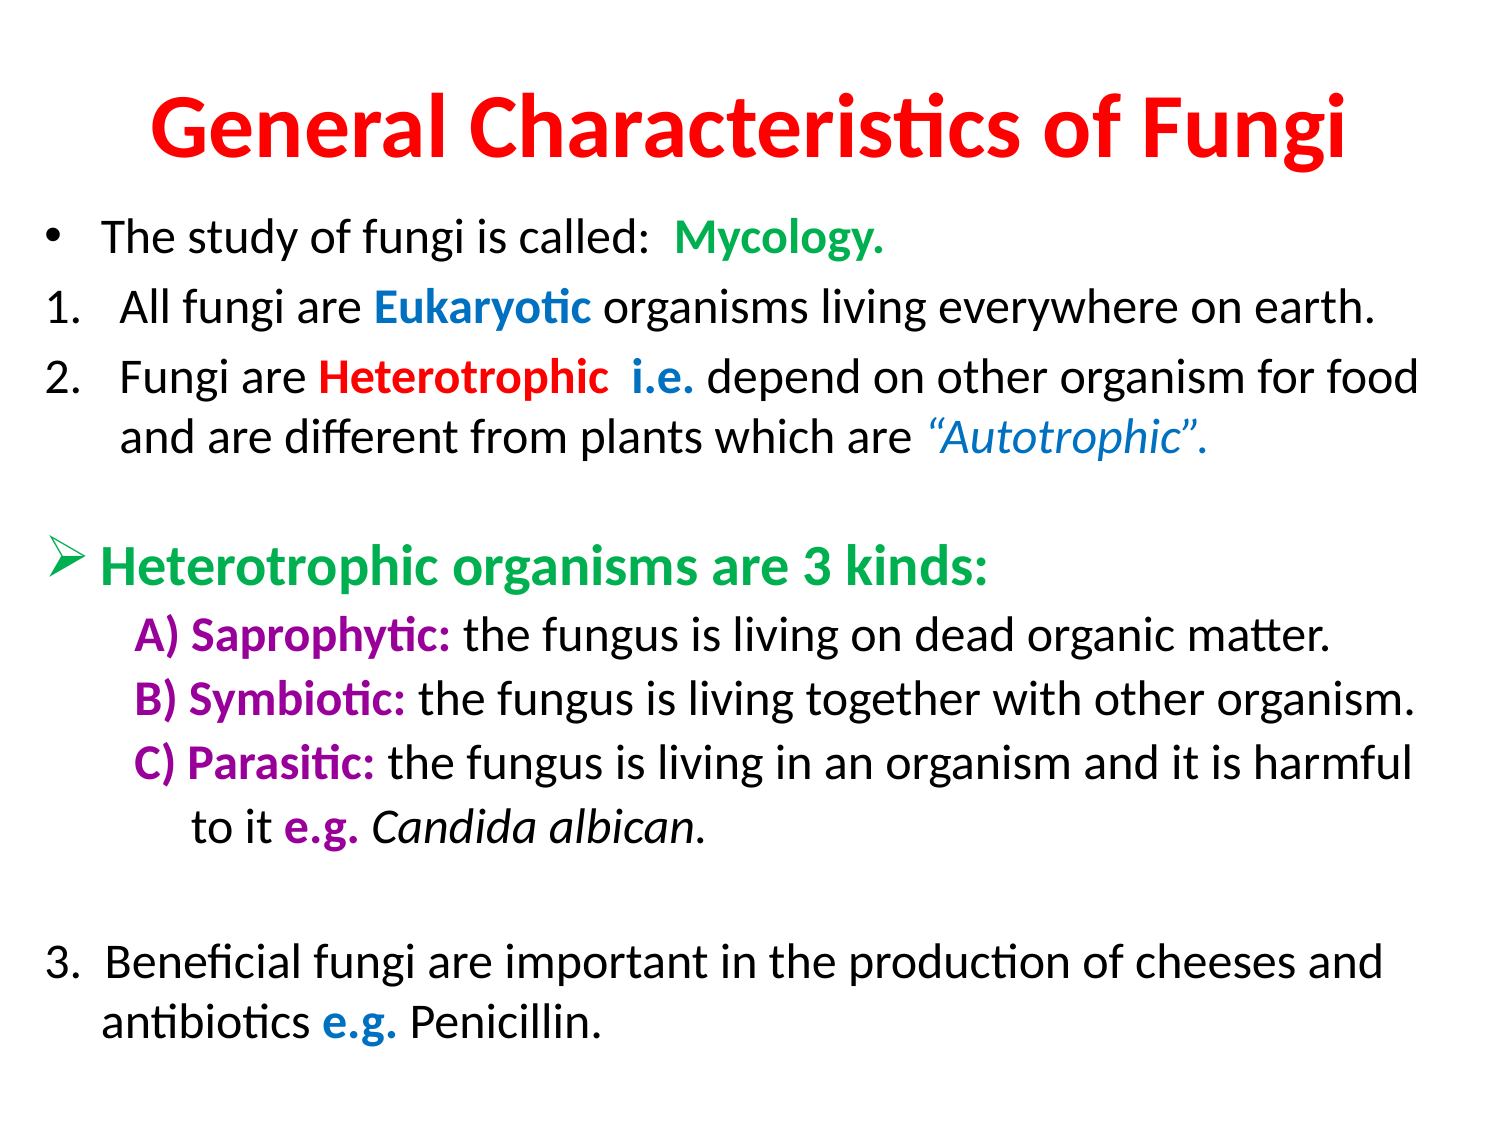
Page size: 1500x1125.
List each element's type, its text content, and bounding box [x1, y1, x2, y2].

list The study of fungi is called: Mycology. All fungi are Eukaryotic organisms living everywhere on earth. Fungi are Heterotrophic i.e. depend on other organism for food and are different from plants which are “Autotrophic”. Heterotrophic organisms are 3 kinds: A) Saprophytic: the fungus is living on dead organic matter. B) Symbiotic: the fungus is living together with other organism. C) Parasitic: the fungus is living in an organism and it is harmful to it e.g. Candida albican. 3. Beneficial fungi are important in the production of cheeses and antibiotics e.g. Penicillin. [29, 196, 1459, 1083]
title General Characteristics of Fungi [75, 45, 1425, 196]
